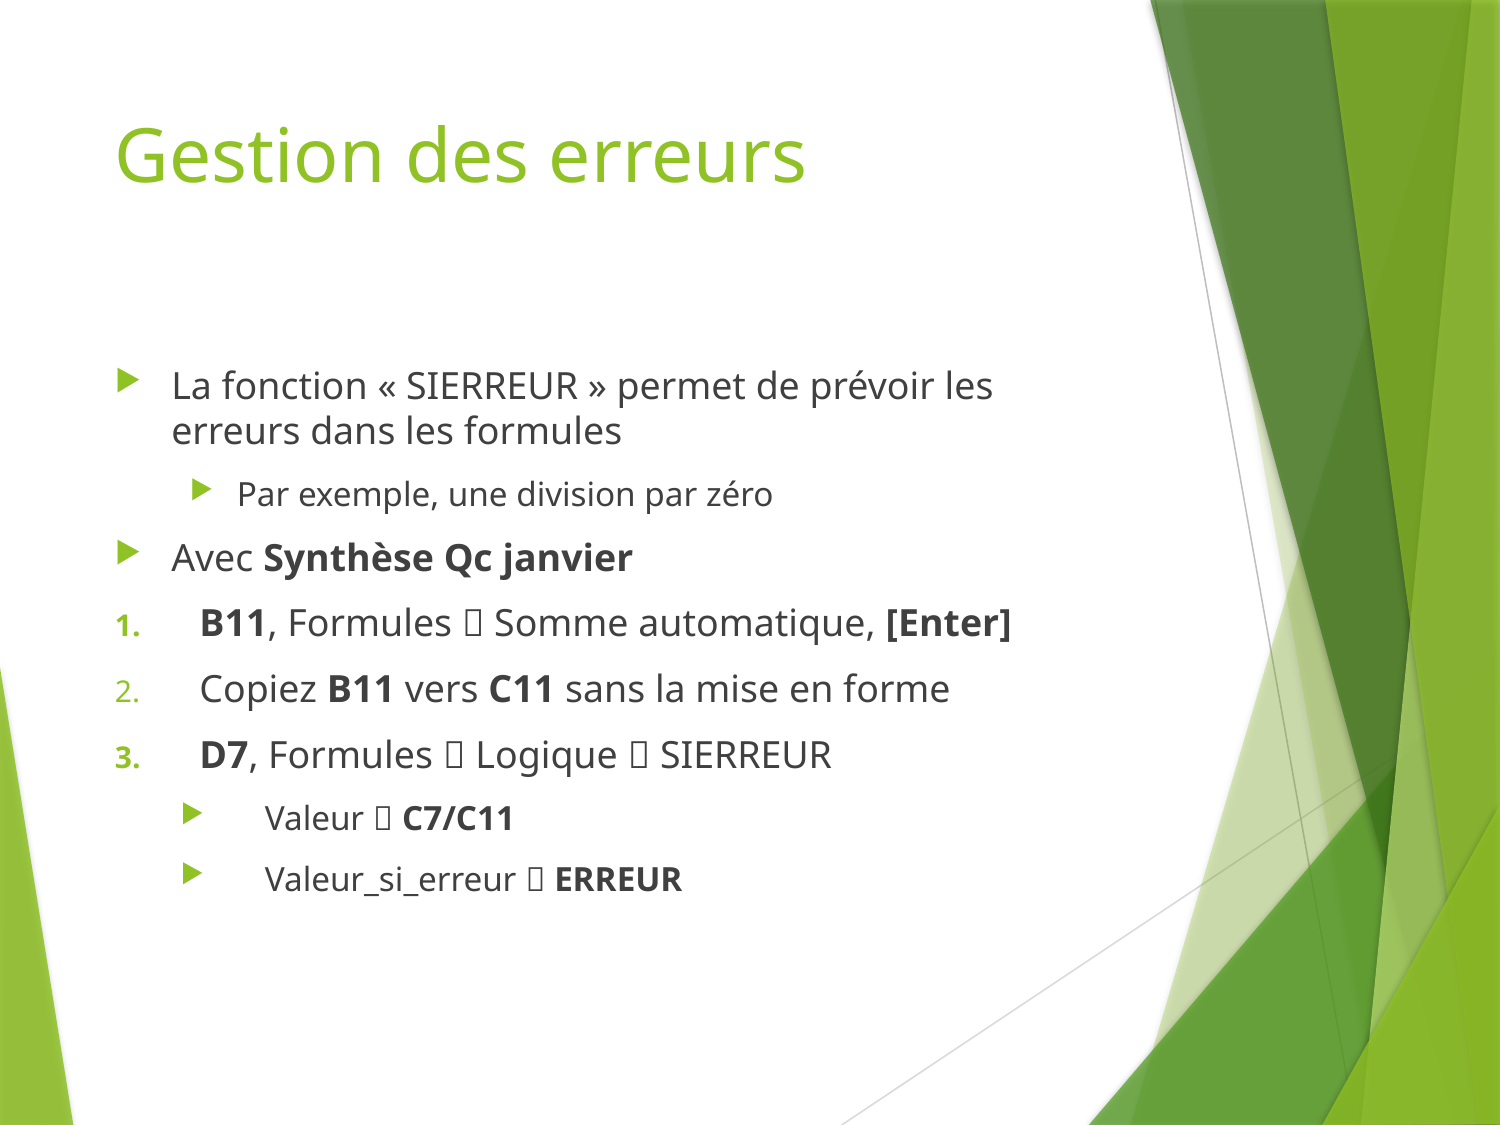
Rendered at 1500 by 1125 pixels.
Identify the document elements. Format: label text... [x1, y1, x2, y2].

list La fonction « SIERREUR » permet de prévoir les erreurs dans les formules Par exemple, une division par zéro Avec Synthèse Qc janvier B11, Formules  Somme automatique, [Enter] Copiez B11 vers C11 sans la mise en forme D7, Formules  Logique  SIERREUR Valeur  C7/C11 Valeur_si_erreur  ERREUR [99, 354, 1142, 992]
title Gestion des erreurs [99, 99, 1142, 317]
